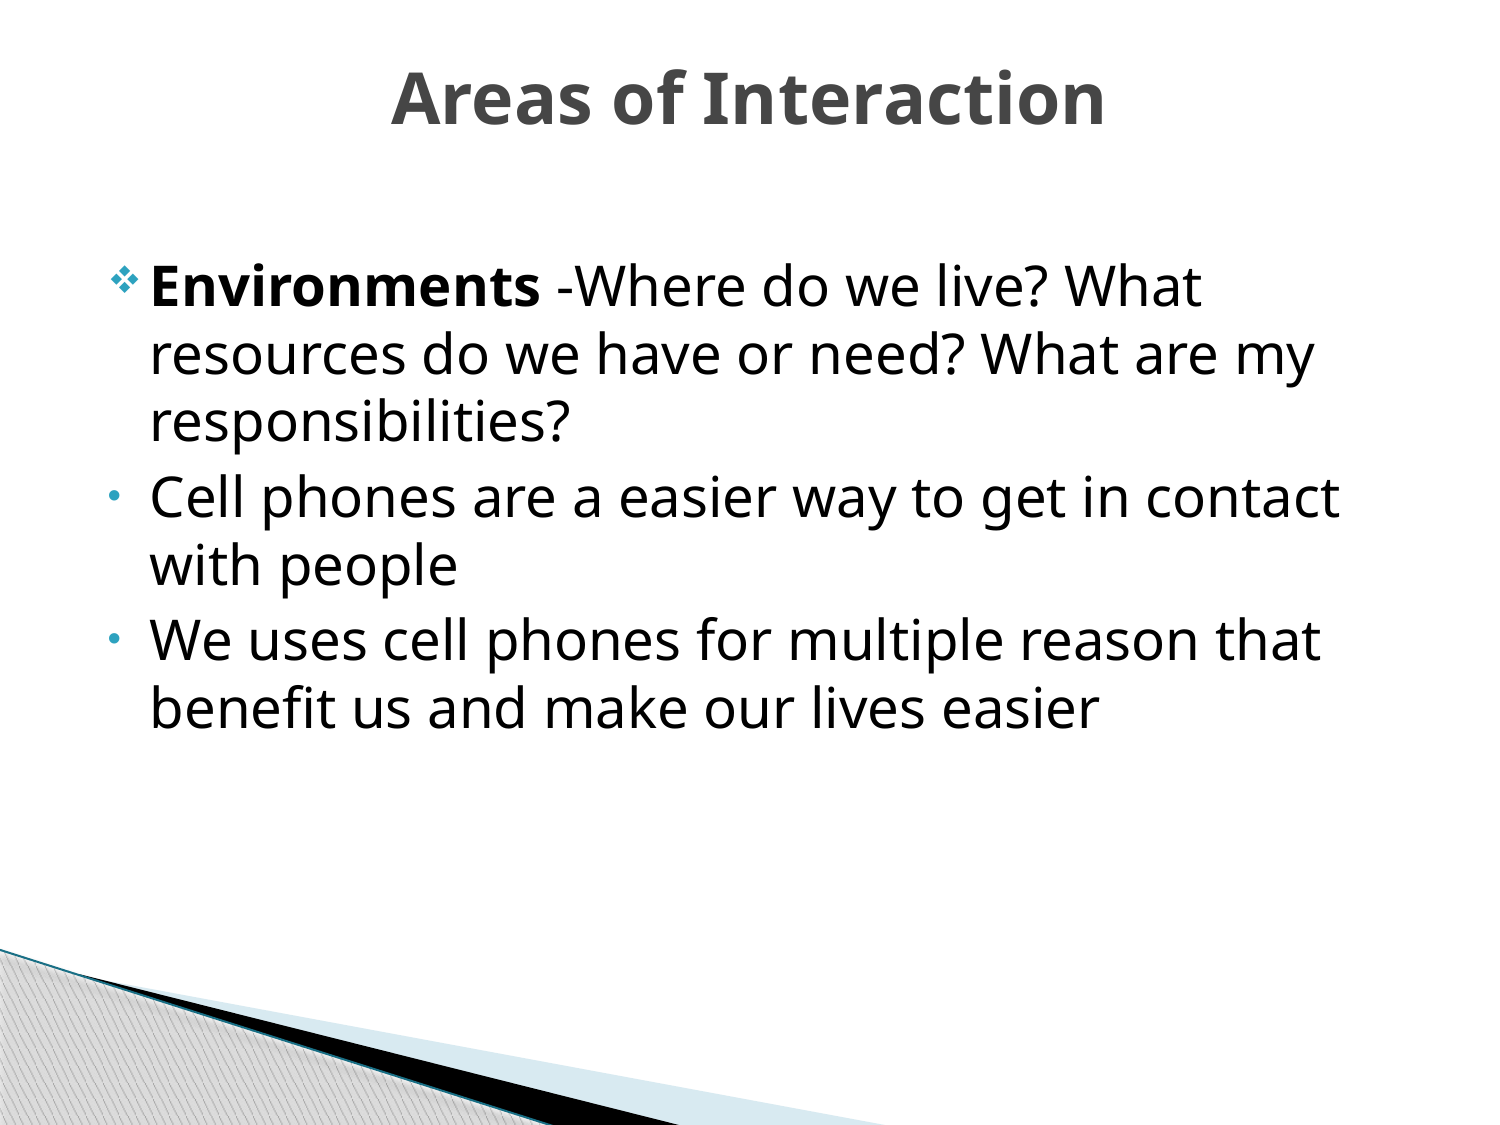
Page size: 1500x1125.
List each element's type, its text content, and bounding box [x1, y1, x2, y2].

list Environments -Where do we live? What resources do we have or need? What are my responsibilities? Cell phones are a easier way to get in contact with people We uses cell phones for multiple reason that benefit us and make our lives easier [75, 243, 1425, 986]
title Areas of Interaction [75, 45, 1425, 233]
